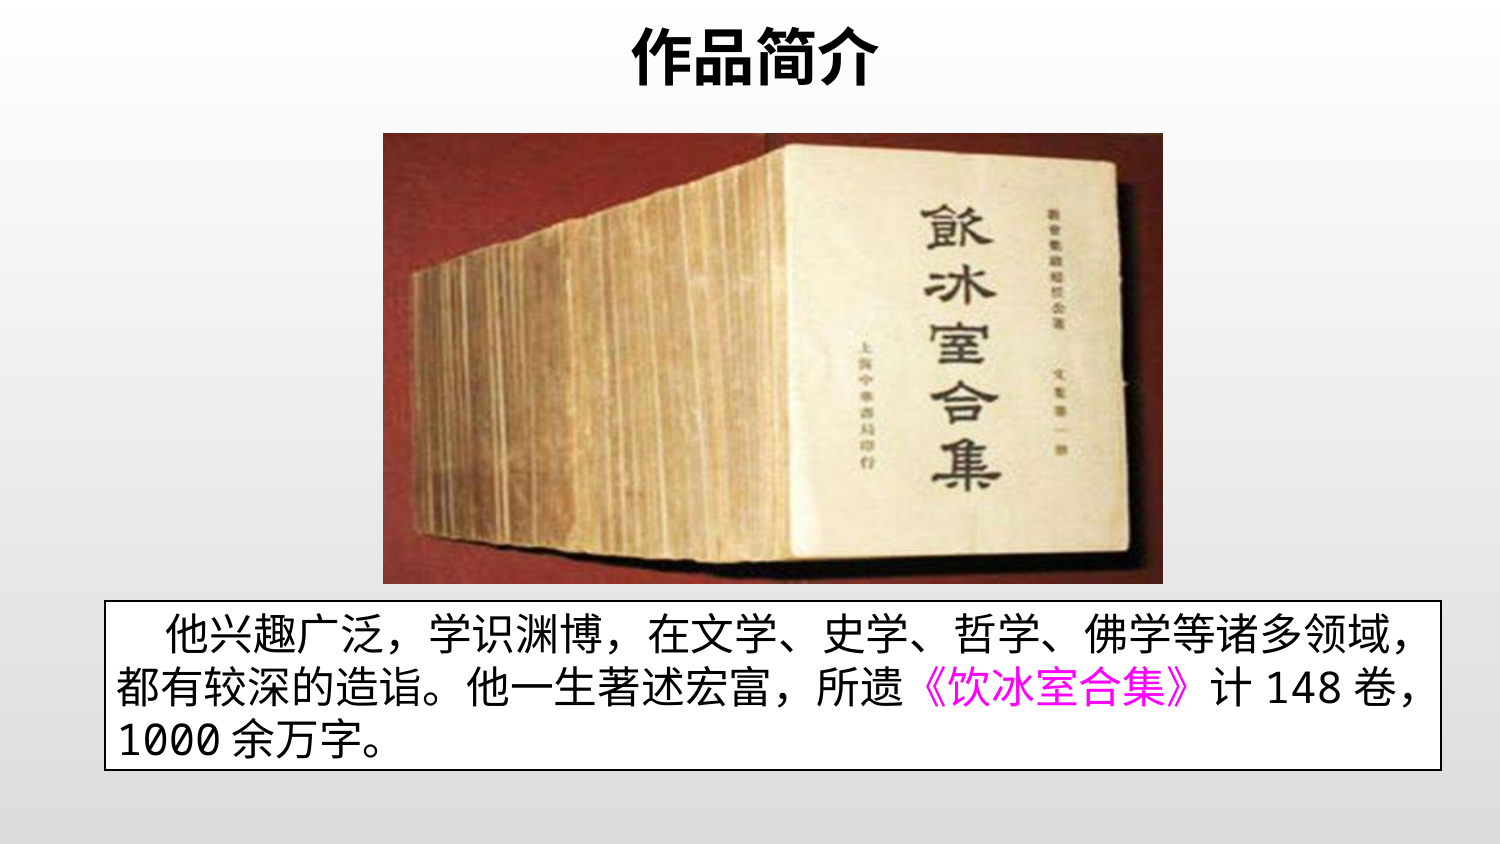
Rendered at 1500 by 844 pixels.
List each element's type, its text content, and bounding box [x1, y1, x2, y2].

picture [383, 133, 1163, 584]
text_box 作品简介 [10, 12, 1500, 99]
text_box 他兴趣广泛，学识渊博，在文学、史学、哲学、佛学等诸多领域，都有较深的造诣。他一生著述宏富，所遗《饮冰室合集》计148卷，1000余万字。 [104, 600, 1442, 771]
